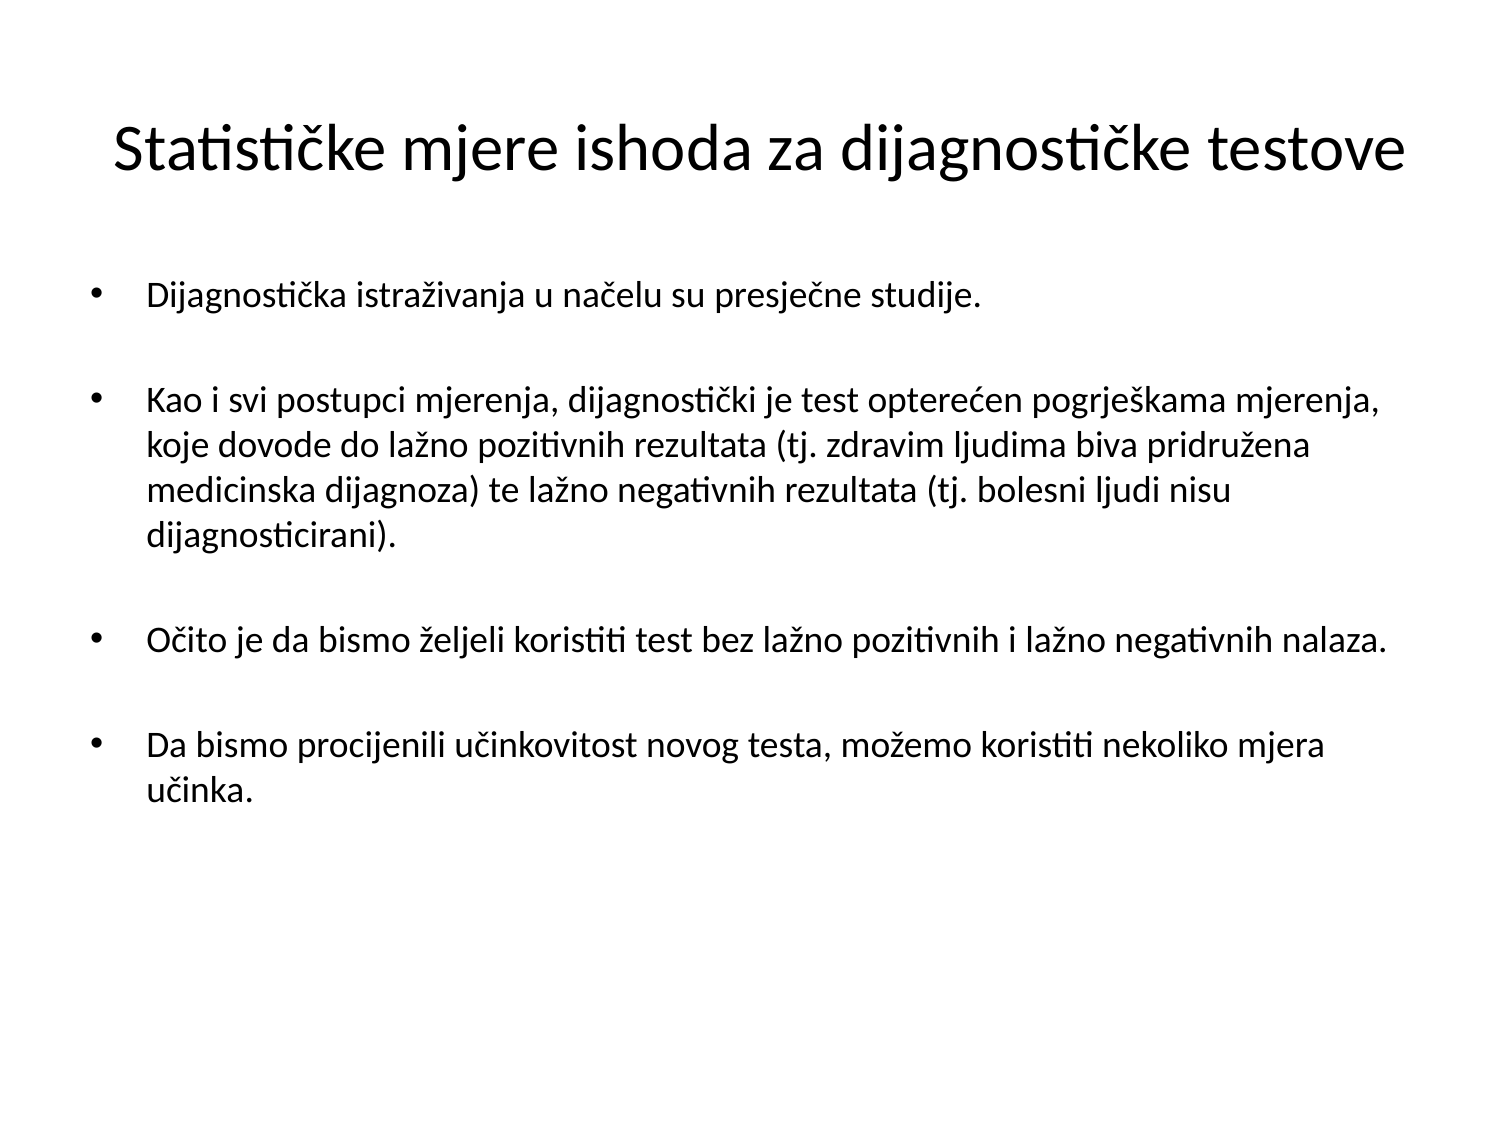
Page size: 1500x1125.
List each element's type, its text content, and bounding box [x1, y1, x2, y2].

list Dijagnostička istraživanja u načelu su presječne studije. Kao i svi postupci mjerenja, dijagnostički je test opterećen pogrješkama mjerenja, koje dovode do lažno pozitivnih rezultata (tj. zdravim ljudima biva pridružena medicinska dijagnoza) te lažno negativnih rezultata (tj. bolesni ljudi nisu dijagnosticirani). Očito je da bismo željeli koristiti test bez lažno pozitivnih i lažno negativnih nalaza. Da bismo procijenili učinkovitost novog testa, možemo koristiti nekoliko mjera učinka. [75, 262, 1425, 1005]
title Statističke mjere ishoda za dijagnostičke testove [75, 54, 1447, 233]
